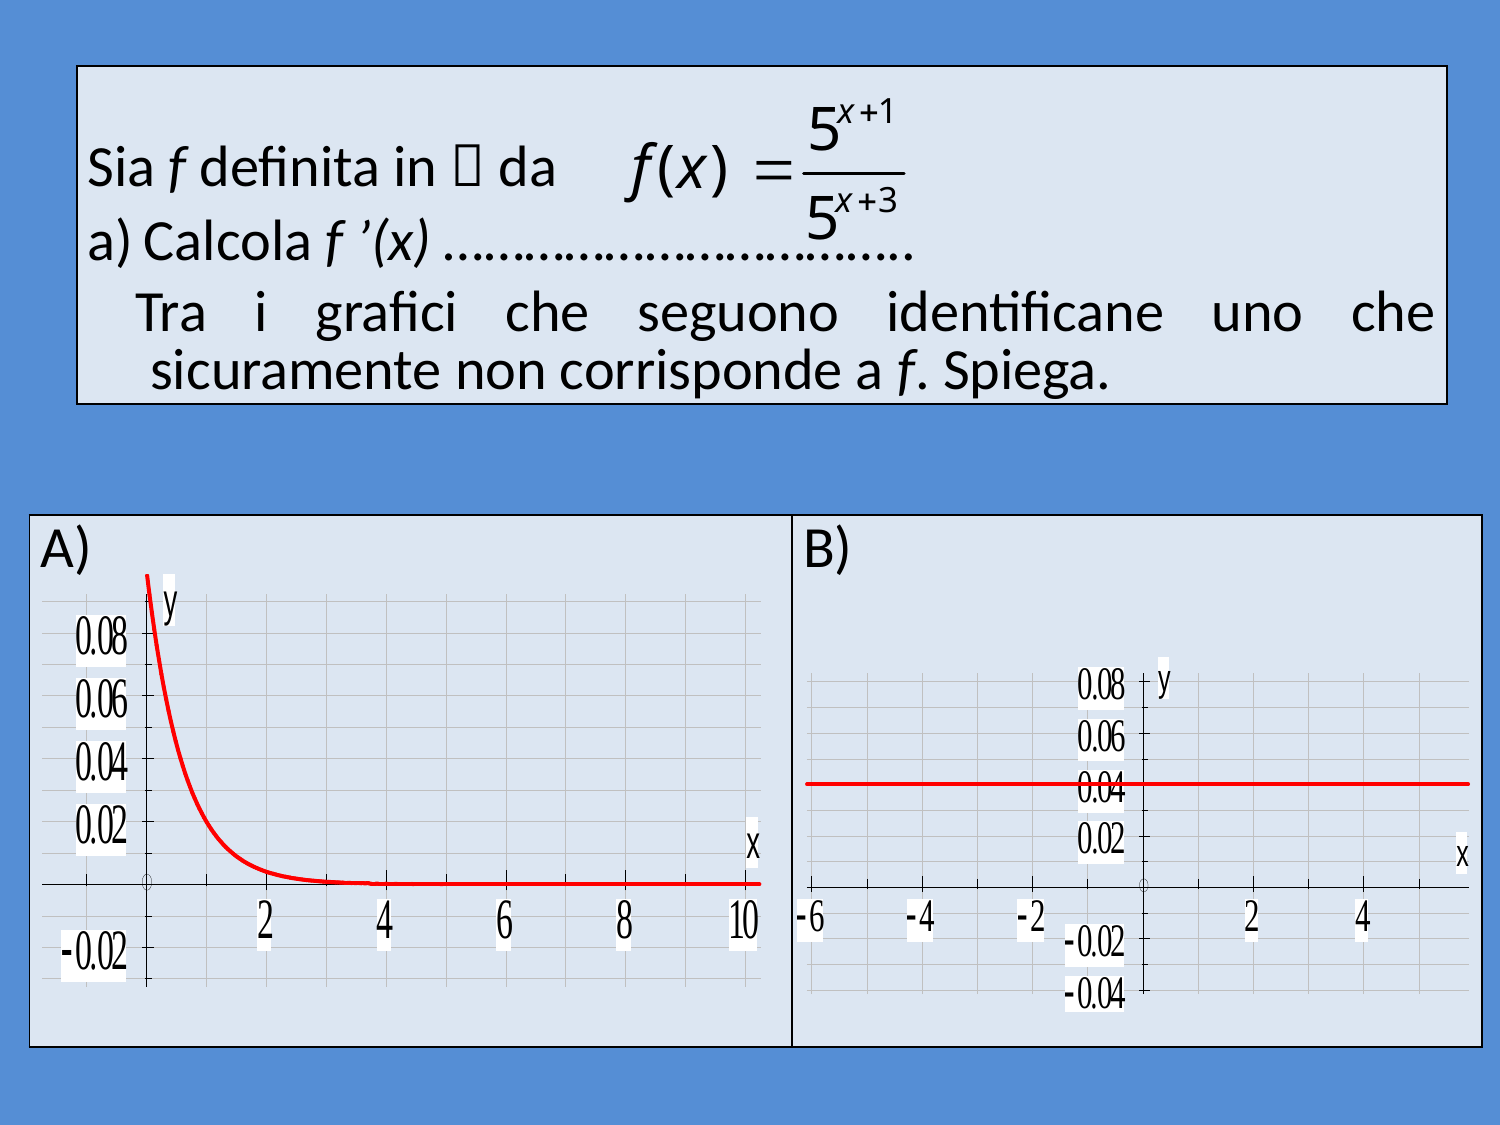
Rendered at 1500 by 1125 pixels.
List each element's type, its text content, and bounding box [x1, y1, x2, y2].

table_header A) [30, 516, 791, 1046]
picture [796, 656, 1471, 1012]
picture [41, 574, 763, 988]
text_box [619, 77, 916, 255]
table_header Sia f definita in  da Calcola f ’(x) …………………………….. Tra i grafici che seguono identificane uno che sicuramente non corrisponde a f. Spiega. [78, 67, 1446, 403]
table_header B) [793, 516, 1481, 1046]
